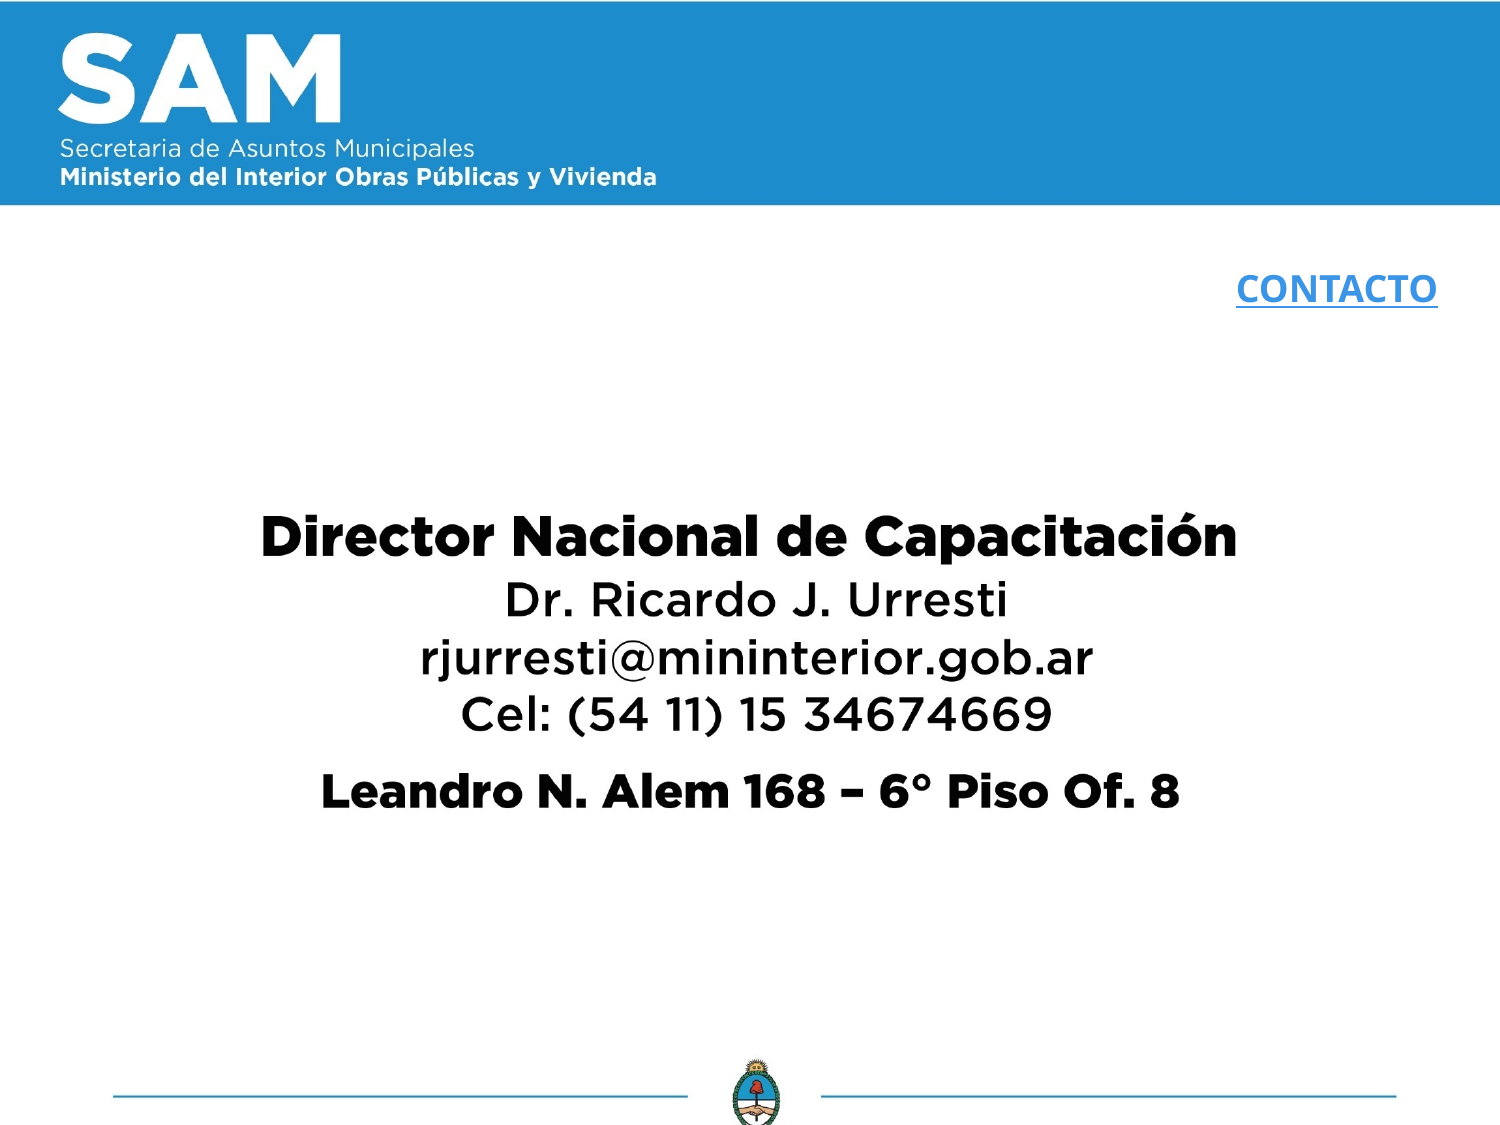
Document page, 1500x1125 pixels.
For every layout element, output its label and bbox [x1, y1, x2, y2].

list [0, 0, 1500, 1125]
